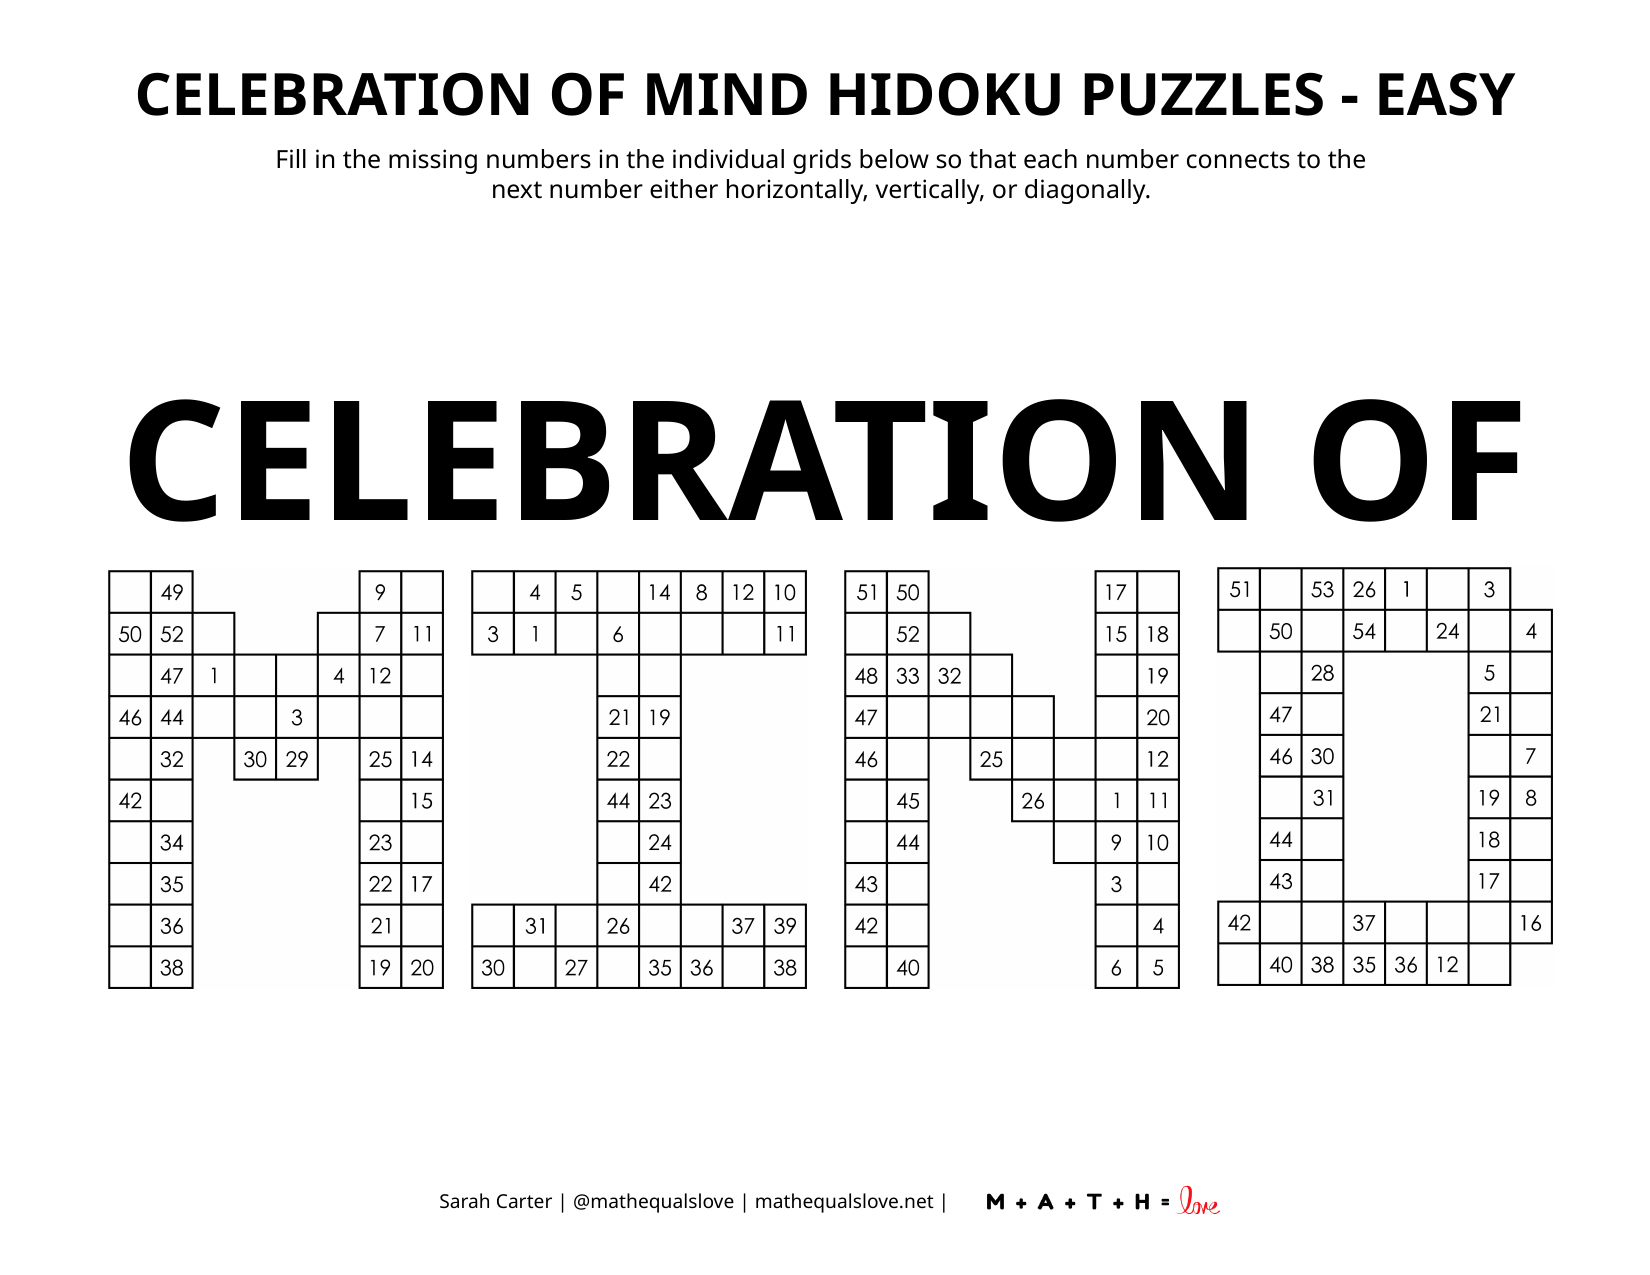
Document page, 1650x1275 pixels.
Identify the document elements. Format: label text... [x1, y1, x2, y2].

picture [842, 569, 1181, 991]
text_box CELEBRATION OF [0, 346, 1650, 562]
picture [1216, 565, 1555, 987]
text_box Sarah Carter | @mathequalslove | mathequalslove.net | [424, 1182, 1259, 1220]
picture [978, 1183, 1226, 1218]
text_box CELEBRATION OF MIND HIDOKU PUZZLES - EASY [76, 50, 1574, 135]
picture [469, 569, 808, 991]
text_box Fill in the missing numbers in the individual grids below so that each number connects to the next number either horizontally, vertically, or diagonally. [0, 135, 1650, 211]
picture [106, 569, 445, 991]
